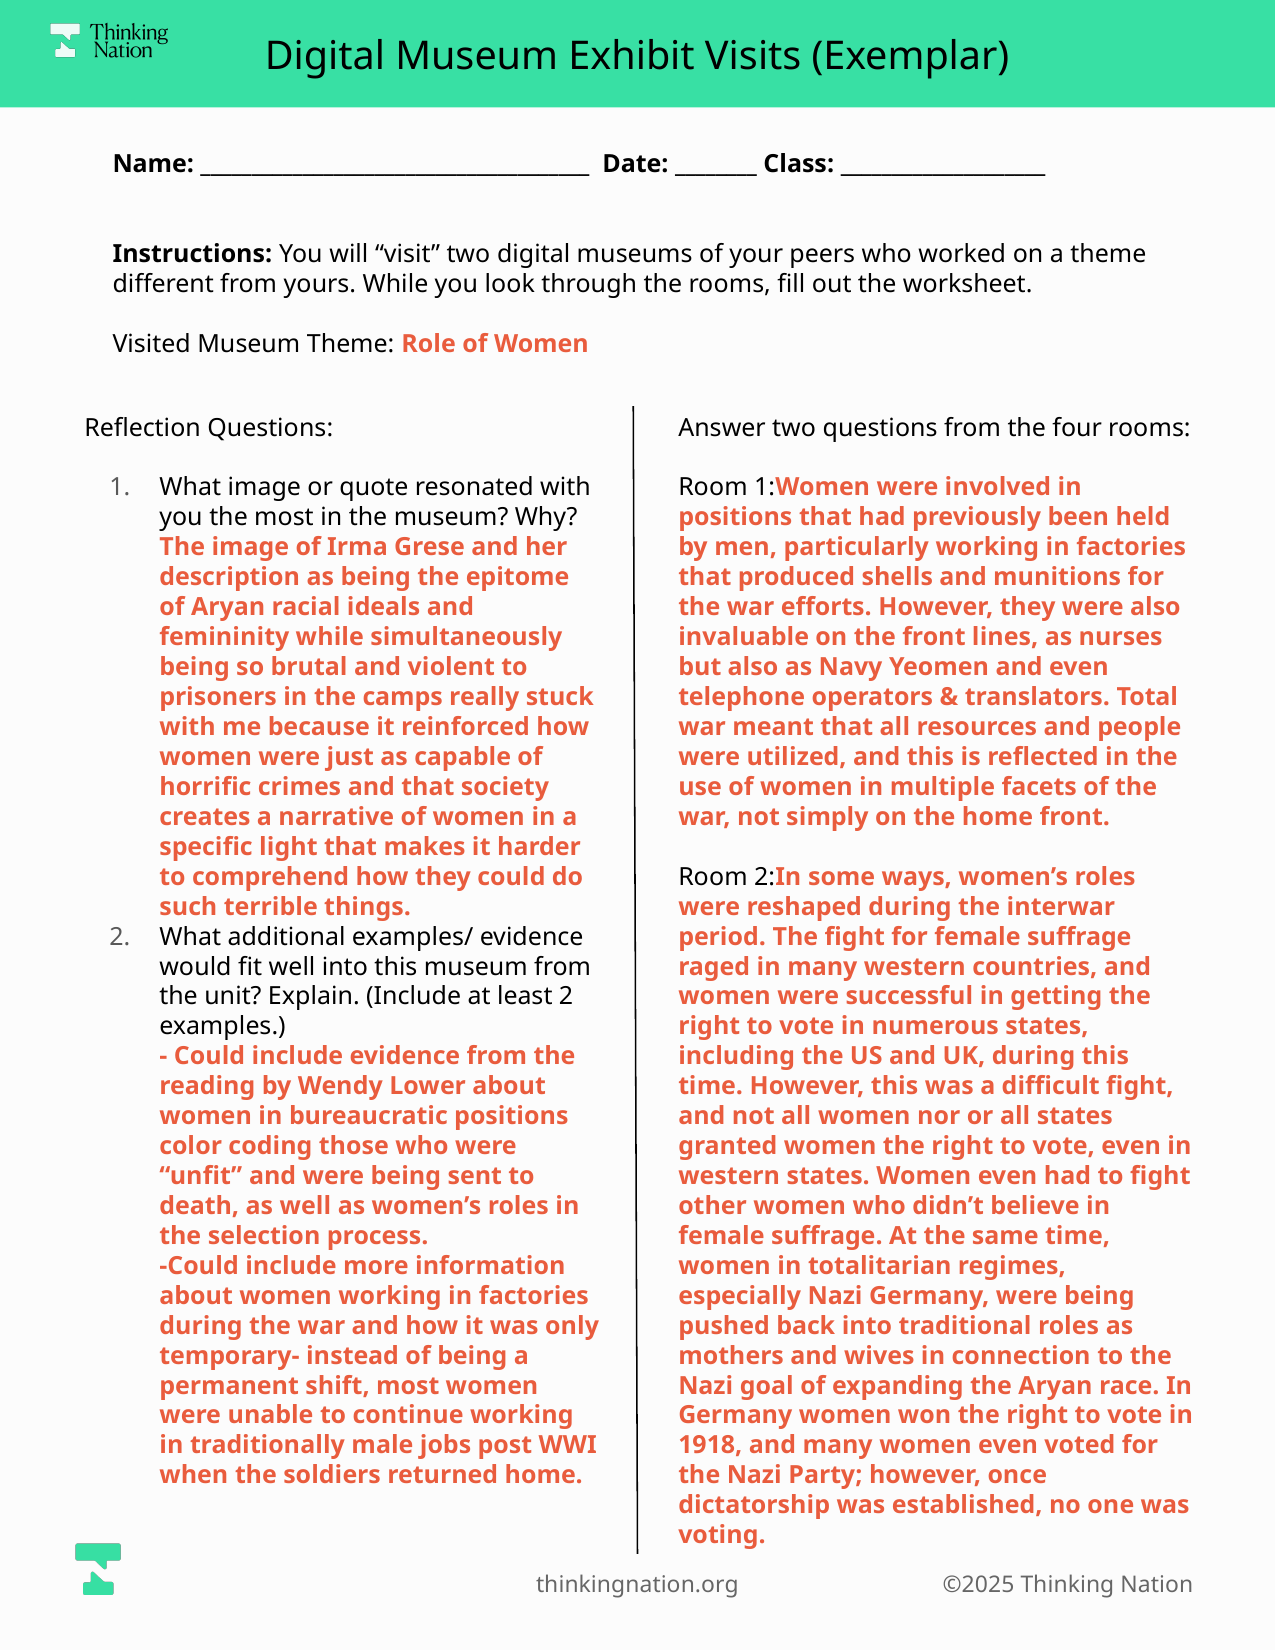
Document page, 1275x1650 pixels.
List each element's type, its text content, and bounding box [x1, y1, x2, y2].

text_box Digital Museum Exhibit Visits (Exemplar) [0, 0, 1275, 108]
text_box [632, 405, 638, 1555]
text_box thinkingnation.org [486, 1553, 789, 1605]
text_box Name: ______________________________________ Date: ________ Class: ____________________ Instructions: You will “visit” two digital museums of your peers who worked on a theme different from yours. While you look through the rooms, fill out the worksheet. Visited Museum Theme: Role of Women [97, 132, 1178, 373]
picture [62, 1533, 134, 1605]
text_box Reflection Questions: What image or quote resonated with you the most in the museum? Why? The image of Irma Grese and her description as being the epitome of Aryan racial ideals and femininity while simultaneously being so brutal and violent to prisoners in the camps really stuck with me because it reinforced how women were just as capable of horrific crimes and that society creates a narrative of women in a specific light that makes it harder to comprehend how they could do such terrible things. What additional examples/ evidence would fit well into this museum from the unit? Explain. (Include at least 2 examples.) - Could include evidence from the reading by Wendy Lower about women in bureaucratic positions color coding those who were “unfit” and were being sent to death, as well as women’s roles in the selection process. -Could include more information about women working in factories during the war and how it was only temporary- instead of being a permanent shift, most women were unable to continue working in traditionally male jobs post WWI when the soldiers returned home. [69, 396, 616, 1534]
picture [36, 12, 172, 69]
text_box ©2025 Thinking Nation [907, 1553, 1210, 1605]
text_box Answer two questions from the four rooms: Room 1:Women were involved in positions that had previously been held by men, particularly working in factories that produced shells and munitions for the war efforts. However, they were also invaluable on the front lines, as nurses but also as Navy Yeomen and even telephone operators & translators. Total war meant that all resources and people were utilized, and this is reflected in the use of women in multiple facets of the war, not simply on the home front. Room 2:In some ways, women’s roles were reshaped during the interwar period. The fight for female suffrage raged in many western countries, and women were successful in getting the right to vote in numerous states, including the US and UK, during this time. However, this was a difficult fight, and not all women nor or all states granted women the right to vote, even in western states. Women even had to fight other women who didn’t believe in female suffrage. At the same time, women in totalitarian regimes, especially Nazi Germany, were being pushed back into traditional roles as mothers and wives in connection to the Nazi goal of expanding the Aryan race. In Germany women won the right to vote in 1918, and many women even voted for the Nazi Party; however, once dictatorship was established, no one was voting. [663, 396, 1210, 1534]
